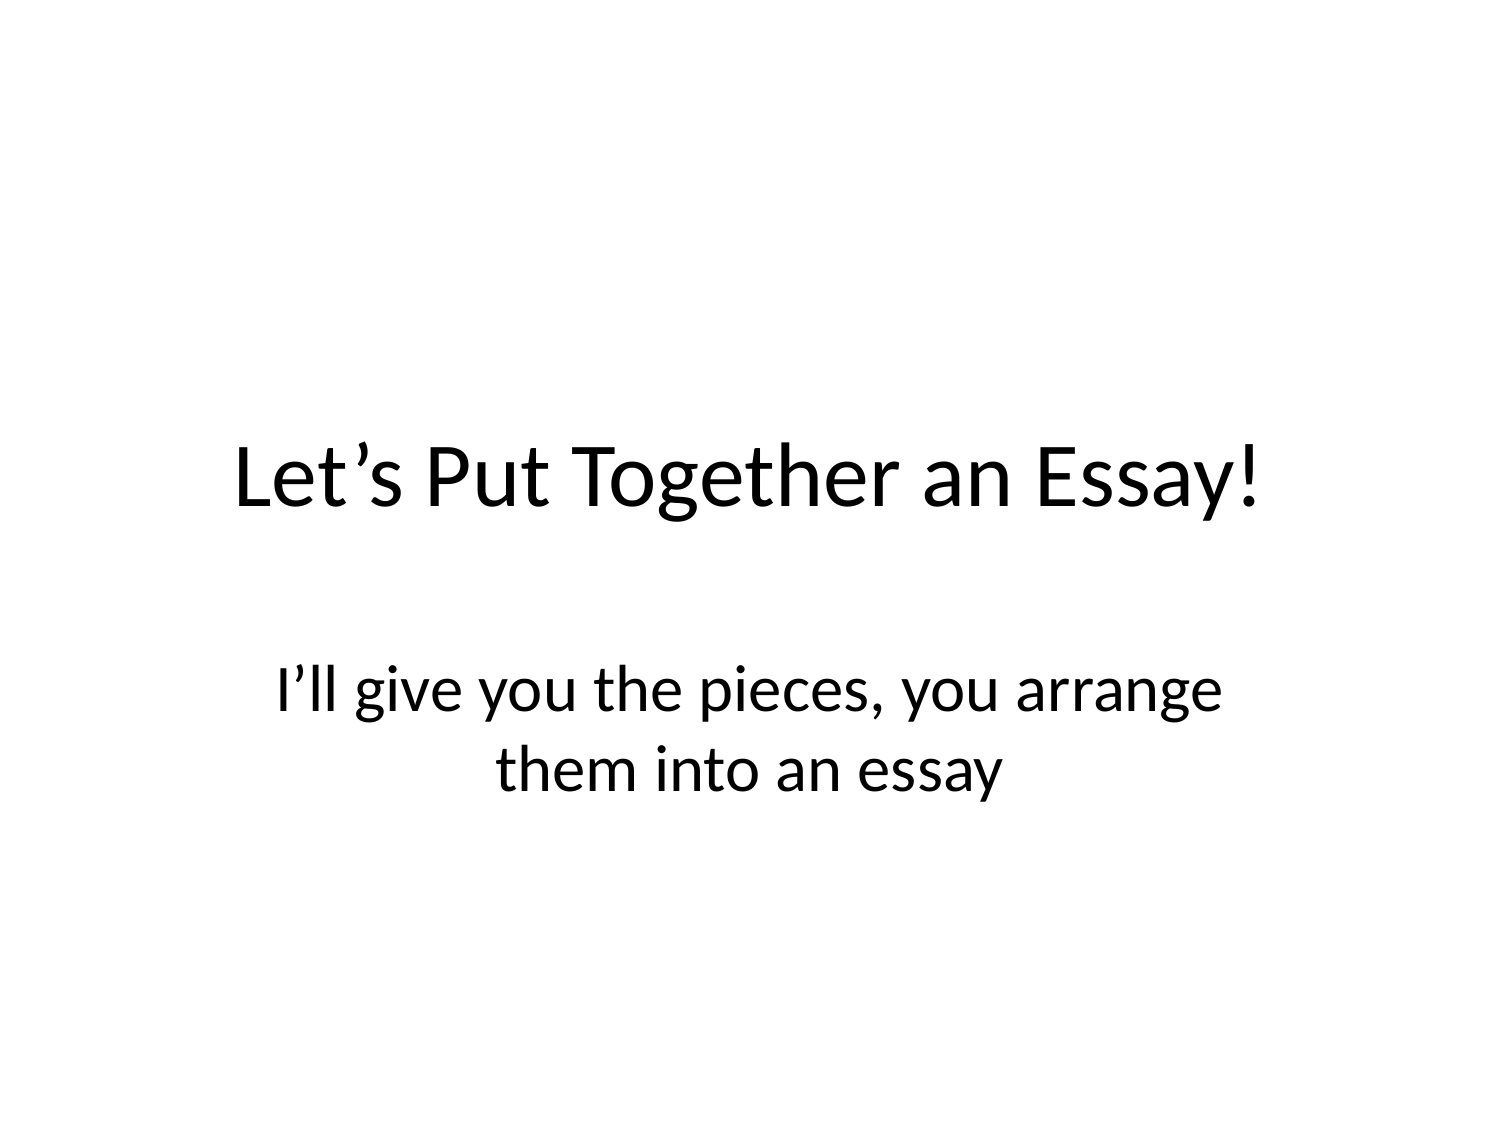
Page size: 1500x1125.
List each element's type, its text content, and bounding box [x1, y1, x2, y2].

title Let’s Put Together an Essay! [112, 349, 1388, 591]
subtitle I’ll give you the pieces, you arrange them into an essay [225, 637, 1275, 925]
